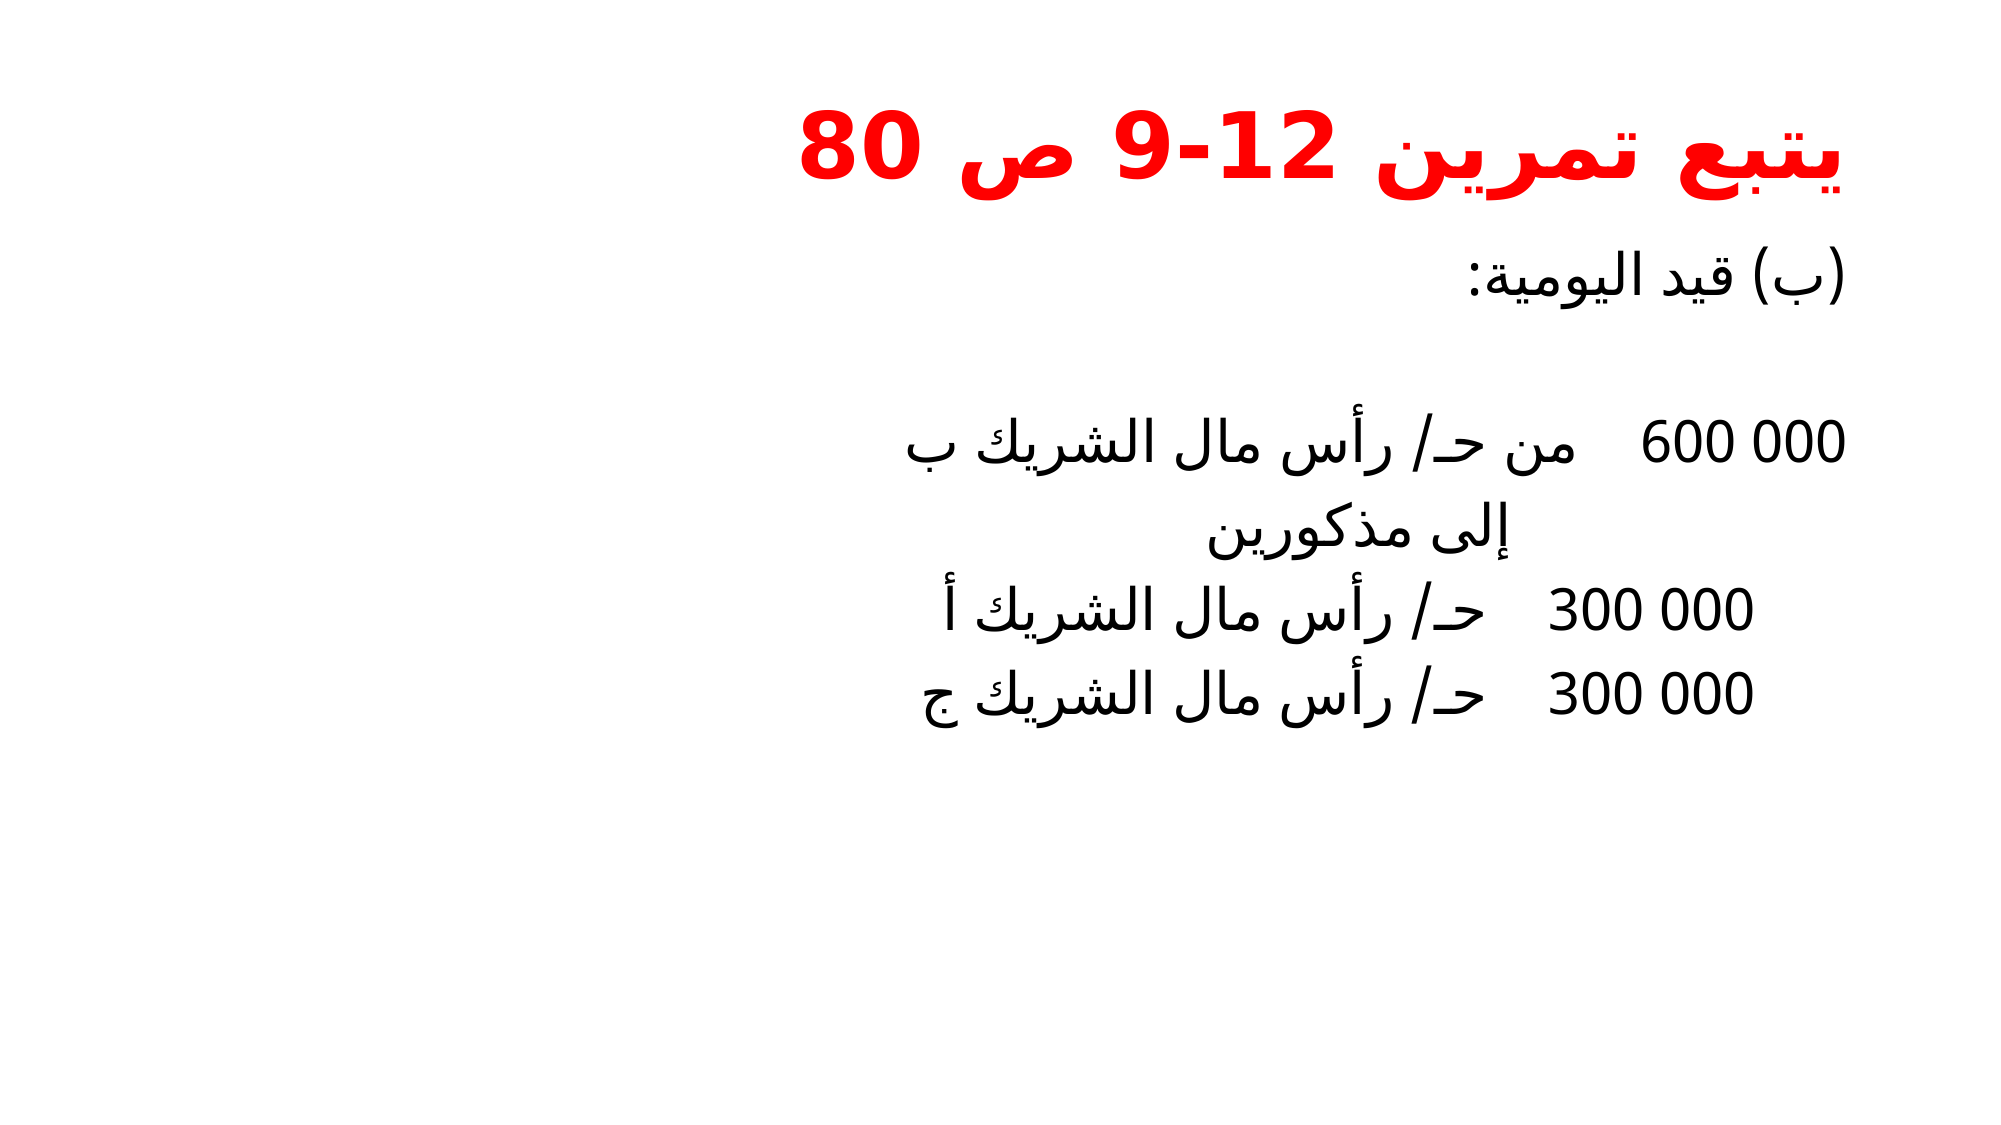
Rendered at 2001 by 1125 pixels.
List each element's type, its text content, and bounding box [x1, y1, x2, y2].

title يتبع تمرين 12-9 ص 80 [137, 59, 1863, 237]
list (ب) قيد اليومية: 000 600 من حـ/ رأس مال الشريك ب إلى مذكورين 000 300 حـ/ رأس مال الشريك أ 000 300 حـ/ رأس مال الشريك ج [137, 237, 1863, 1014]
